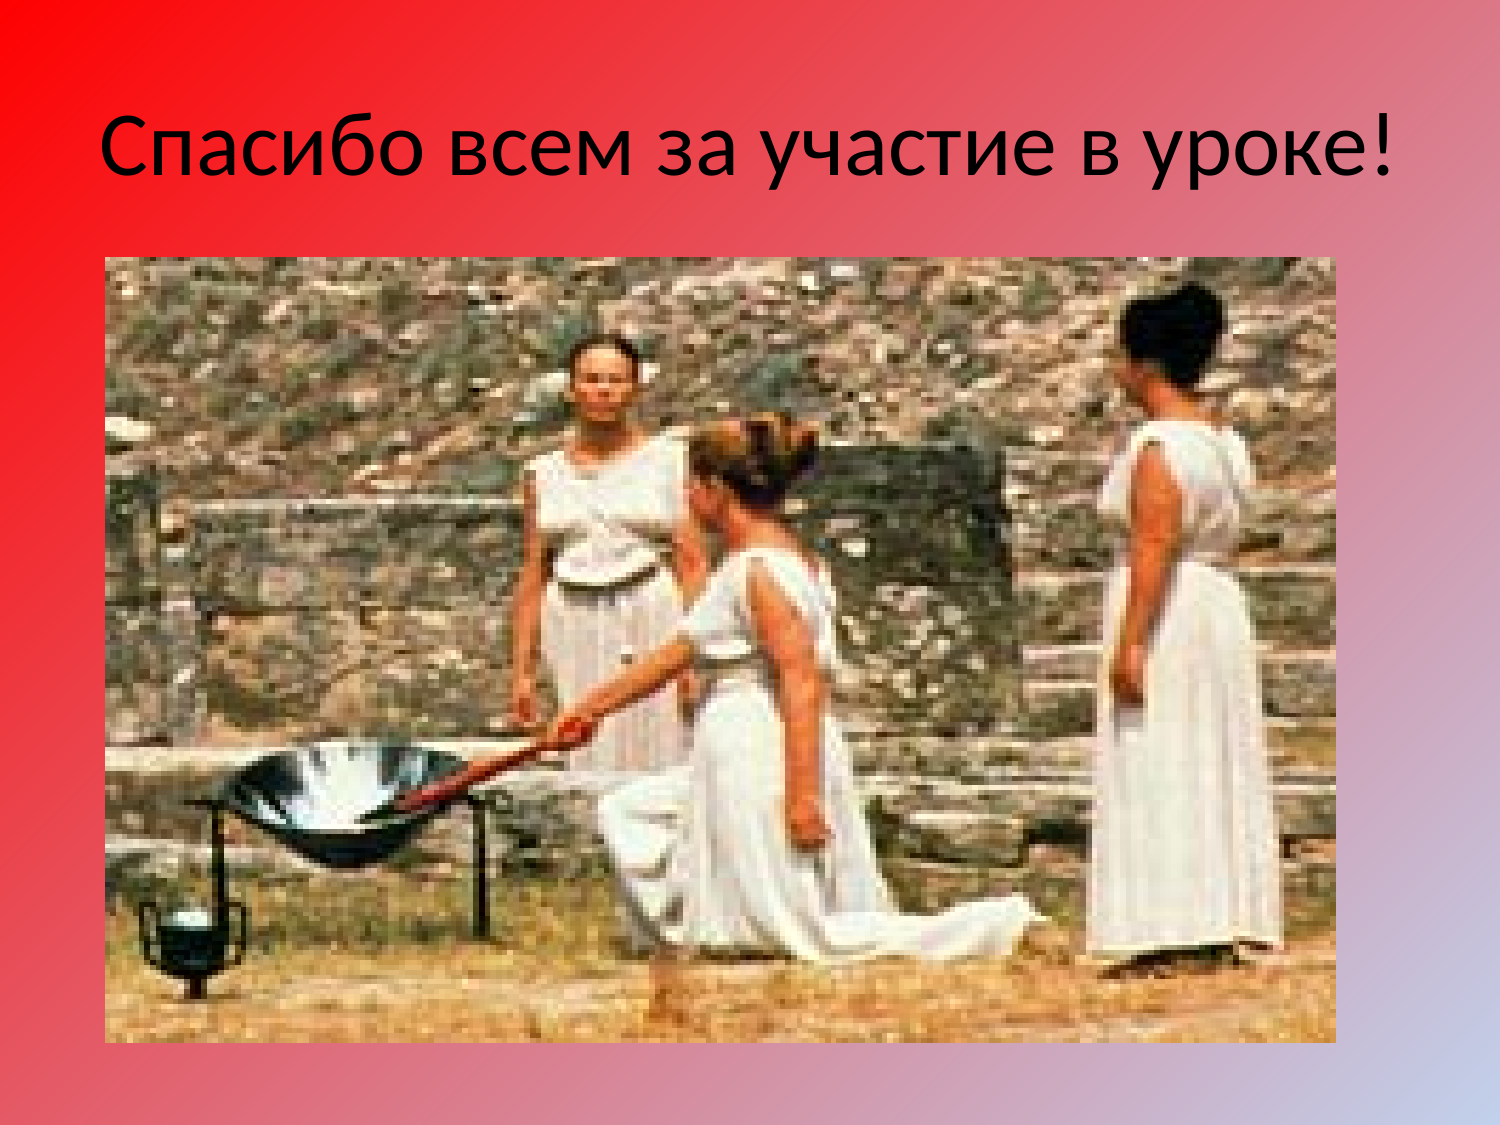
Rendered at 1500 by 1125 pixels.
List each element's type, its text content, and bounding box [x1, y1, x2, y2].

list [105, 257, 1337, 1044]
title Спасибо всем за участие в уроке! [75, 45, 1425, 233]
